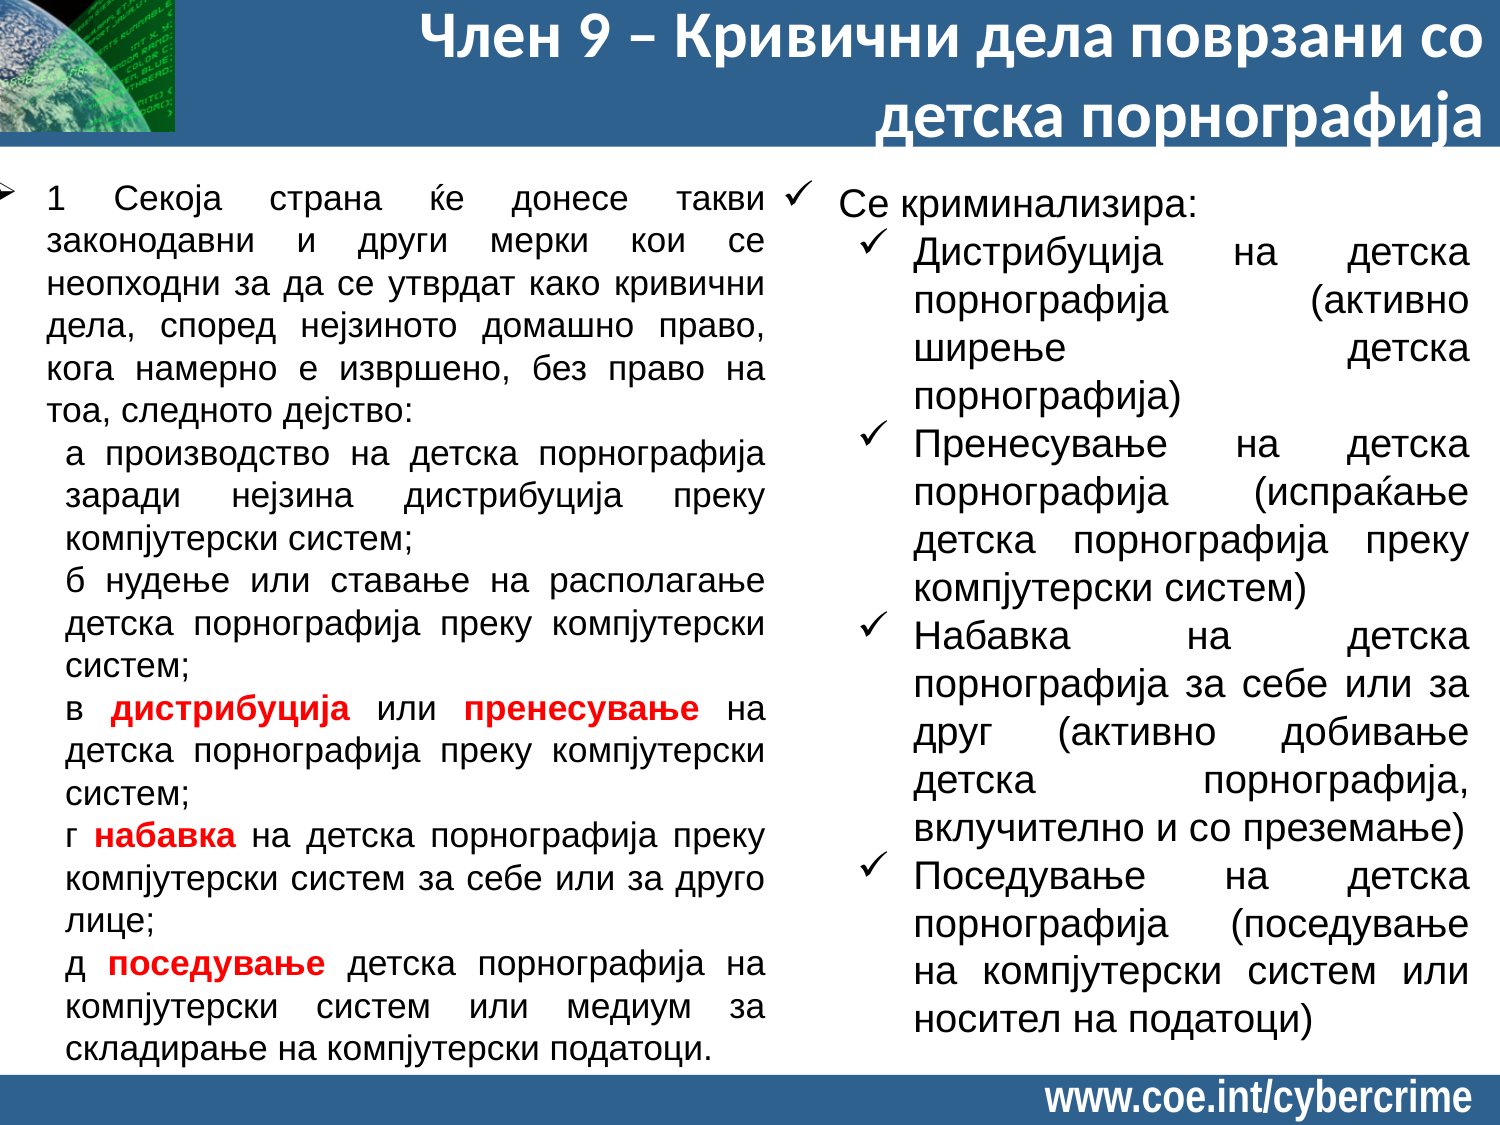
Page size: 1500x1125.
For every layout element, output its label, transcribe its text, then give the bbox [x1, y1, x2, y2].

text_box 1 Секоја страна ќе донесе такви законодавни и други мерки кои се неопходни за да се утврдат како кривични дела, според нејзиното домашно право, кога намерно е извршено, без право на тоа, следното дејство: а производство на детска порнографија заради нејзина дистрибуција преку компјутерски систем; б нудење или ставање на располагање детска порнографија преку компјутерски систем; в дистрибуција или пренесување на детска порнографија преку компјутерски систем; г набавка на детска порнографија преку компјутерски систем за себе или за друго лице; д поседување детска порнографија на компјутерски систем или медиум за складирање на компјутерски податоци. [0, 167, 781, 1075]
text_box [0, 1073, 1030, 1125]
picture [0, 0, 175, 132]
text_box Член 9 – Кривични дела поврзани со детска порнографија [0, 0, 1500, 149]
text_box Се криминализира: Дистрибуција на детска порнографија (активно ширење детска порнографија) Пренесување на детска порнографија (испраќање детска порнографија преку компјутерски систем) Набавка на детска порнографија за себе или за друг (активно добивање детска порнографија, вклучително и со преземање) Поседување на детска порнографија (поседување на компјутерски систем или носител на податоци) [767, 170, 1486, 1049]
text_box www.coe.int/cybercrime [1030, 1059, 1500, 1125]
